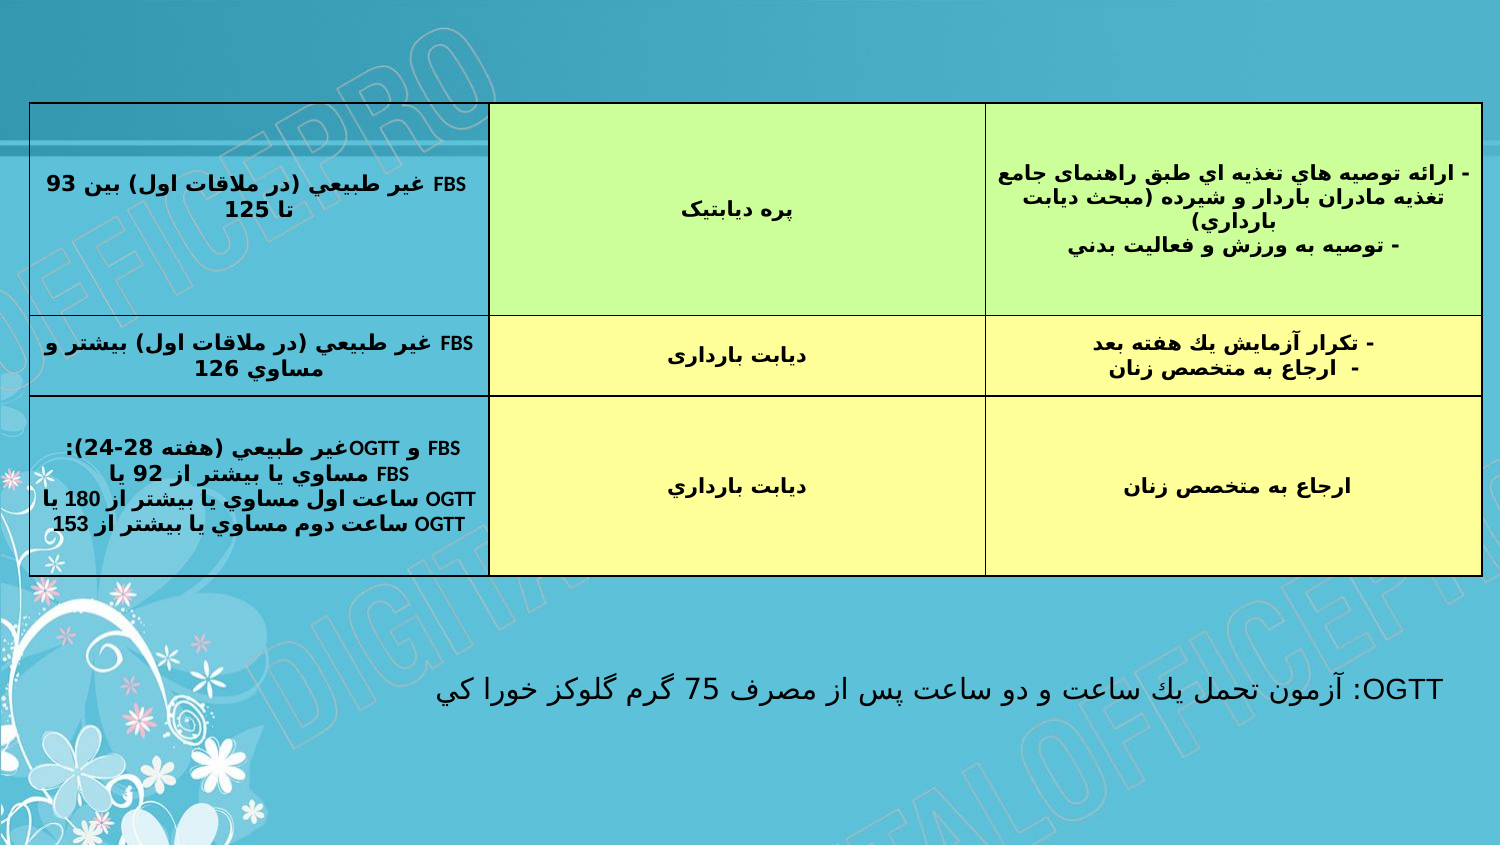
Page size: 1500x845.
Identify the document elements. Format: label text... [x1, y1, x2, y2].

picture [0, 0, 1500, 845]
table_cell FBS غير طبيعي (در ملاقات اول) بيشتر و مساوي 126 [30, 316, 488, 395]
table_header FBS غير طبيعي (در ملاقات اول) بين 93 تا 125 [30, 104, 488, 315]
table_cell - تكرار آزمايش يك هفته بعد - ارجاع به متخصص زنان [986, 316, 1481, 395]
title OGTT: آزمون تحمل يك ساعت و دو ساعت پس از مصرف 75 گرم گلوكز خورا كي [29, 646, 1459, 845]
table_header - ارائه توصيه هاي تغذيه اي طبق راهنمای جامع تغذیه مادران باردار و شیرده (مبحث ديابت بارداري) - توصيه به ورزش و فعاليت بدني [986, 104, 1481, 315]
table_cell FBS و OGTTغير طبيعي (هفته 28-24): FBS مساوي يا بيشتر از 92 يا OGTT ساعت اول مساوي يا بيشتر از 180 يا OGTT ساعت دوم مساوي يا بيشتر از 153 [30, 397, 488, 575]
table_cell ارجاع به متخصص زنان [986, 397, 1481, 575]
table_cell ديابت بارداری [490, 316, 985, 395]
table_header پره ديابتیک [490, 104, 985, 315]
table_cell ديابت بارداري [490, 397, 985, 575]
